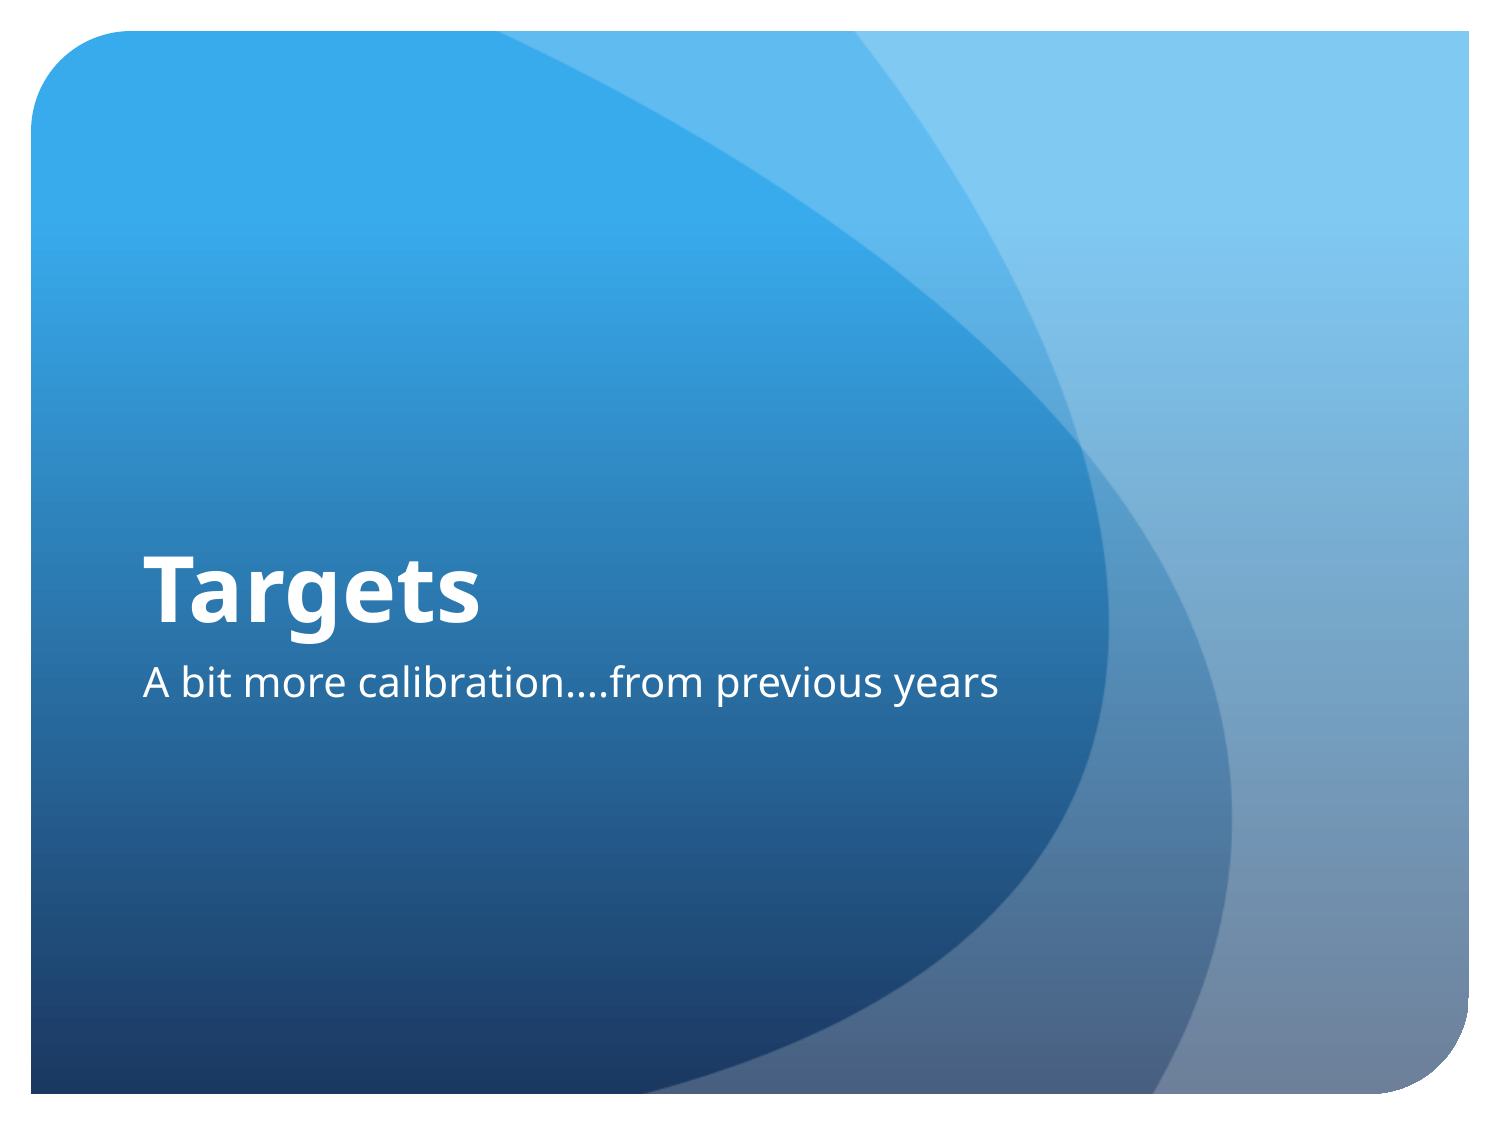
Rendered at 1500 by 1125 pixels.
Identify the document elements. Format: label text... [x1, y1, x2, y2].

list A bit more calibration….from previous years [127, 648, 1372, 895]
picture [25, 30, 1474, 1095]
title Targets [127, 425, 1372, 648]
